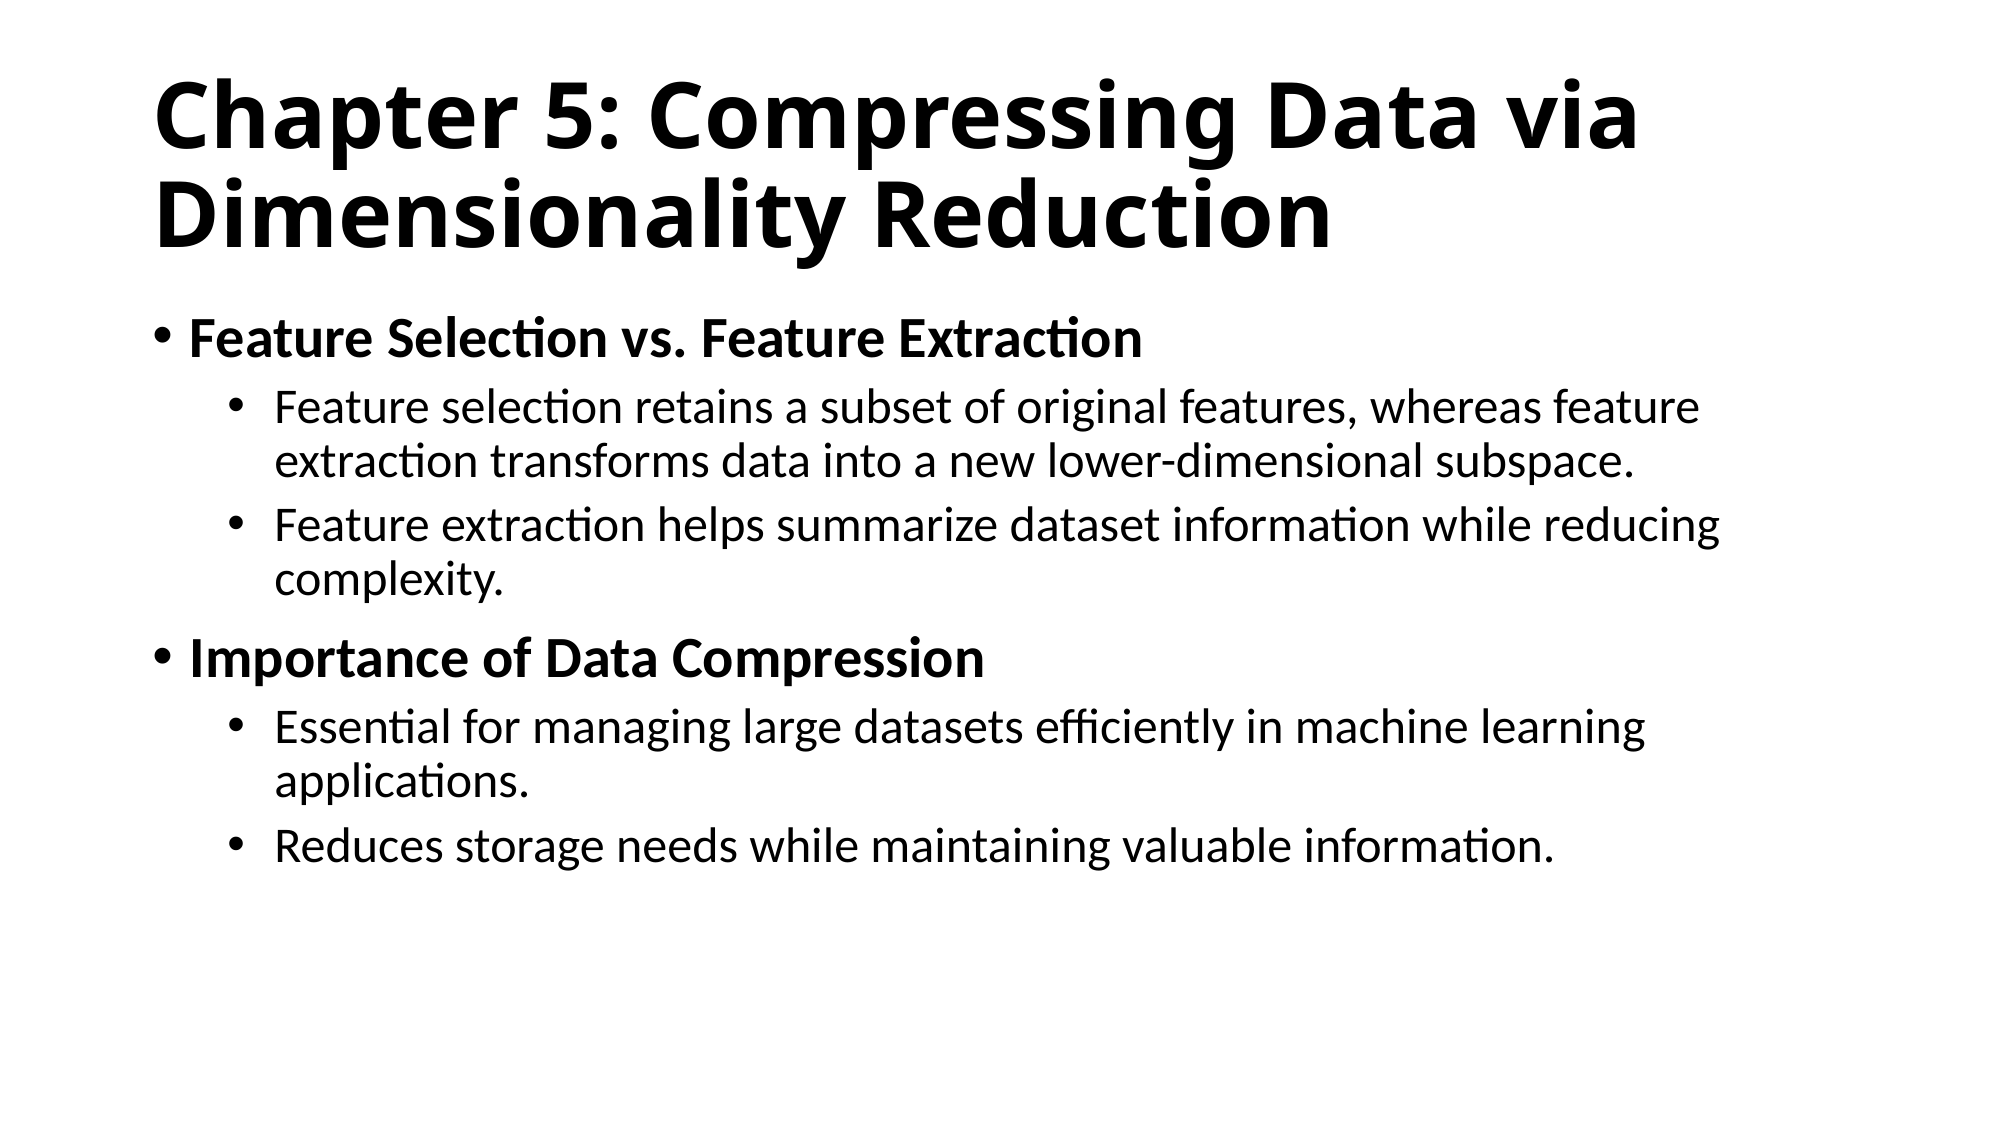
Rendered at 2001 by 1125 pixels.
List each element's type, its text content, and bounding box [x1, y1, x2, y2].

list Feature Selection vs. Feature Extraction Feature selection retains a subset of original features, whereas feature extraction transforms data into a new lower-dimensional subspace. Feature extraction helps summarize dataset information while reducing complexity. Importance of Data Compression Essential for managing large datasets efficiently in machine learning applications. Reduces storage needs while maintaining valuable information. [137, 299, 1863, 1014]
title Chapter 5: Compressing Data via Dimensionality Reduction [137, 59, 1863, 278]
